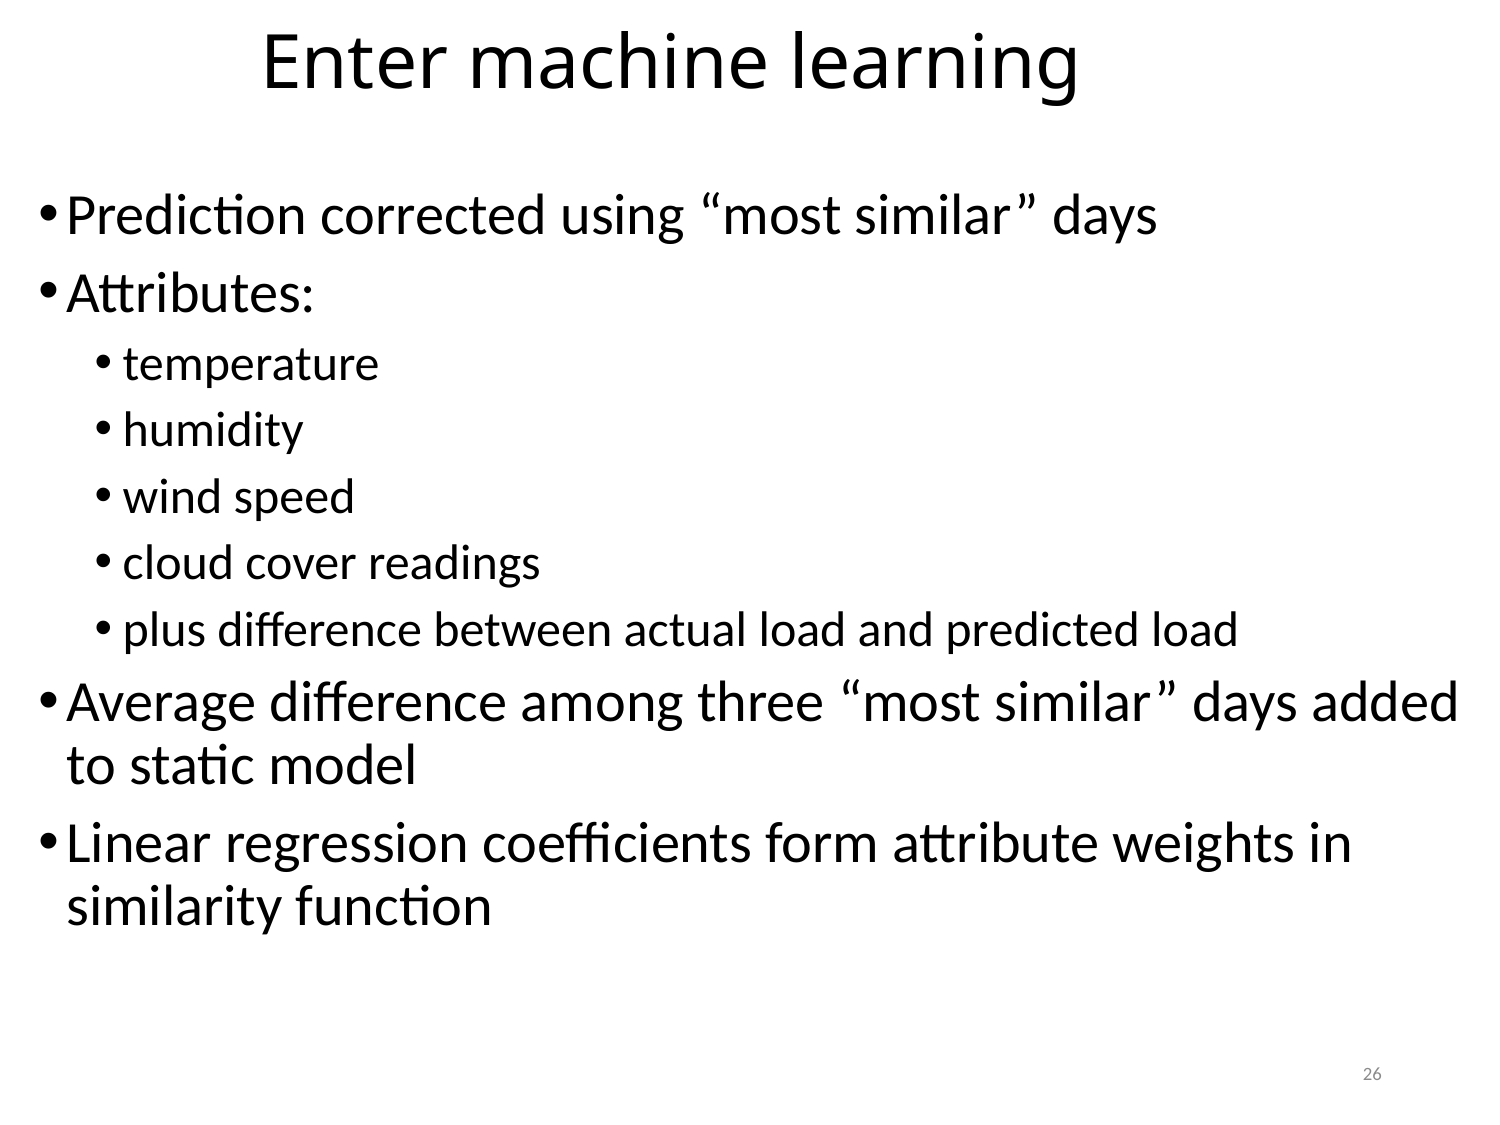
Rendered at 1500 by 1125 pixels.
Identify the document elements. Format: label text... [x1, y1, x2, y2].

list Prediction corrected using “most similar” days Attributes: temperature humidity wind speed cloud cover readings plus difference between actual load and predicted load Average difference among three “most similar” days added to static model Linear regression coefficients form attribute weights in similarity function [23, 177, 1500, 946]
slide_number 26 [1059, 1042, 1397, 1103]
title Enter machine learning [245, 0, 1500, 159]
